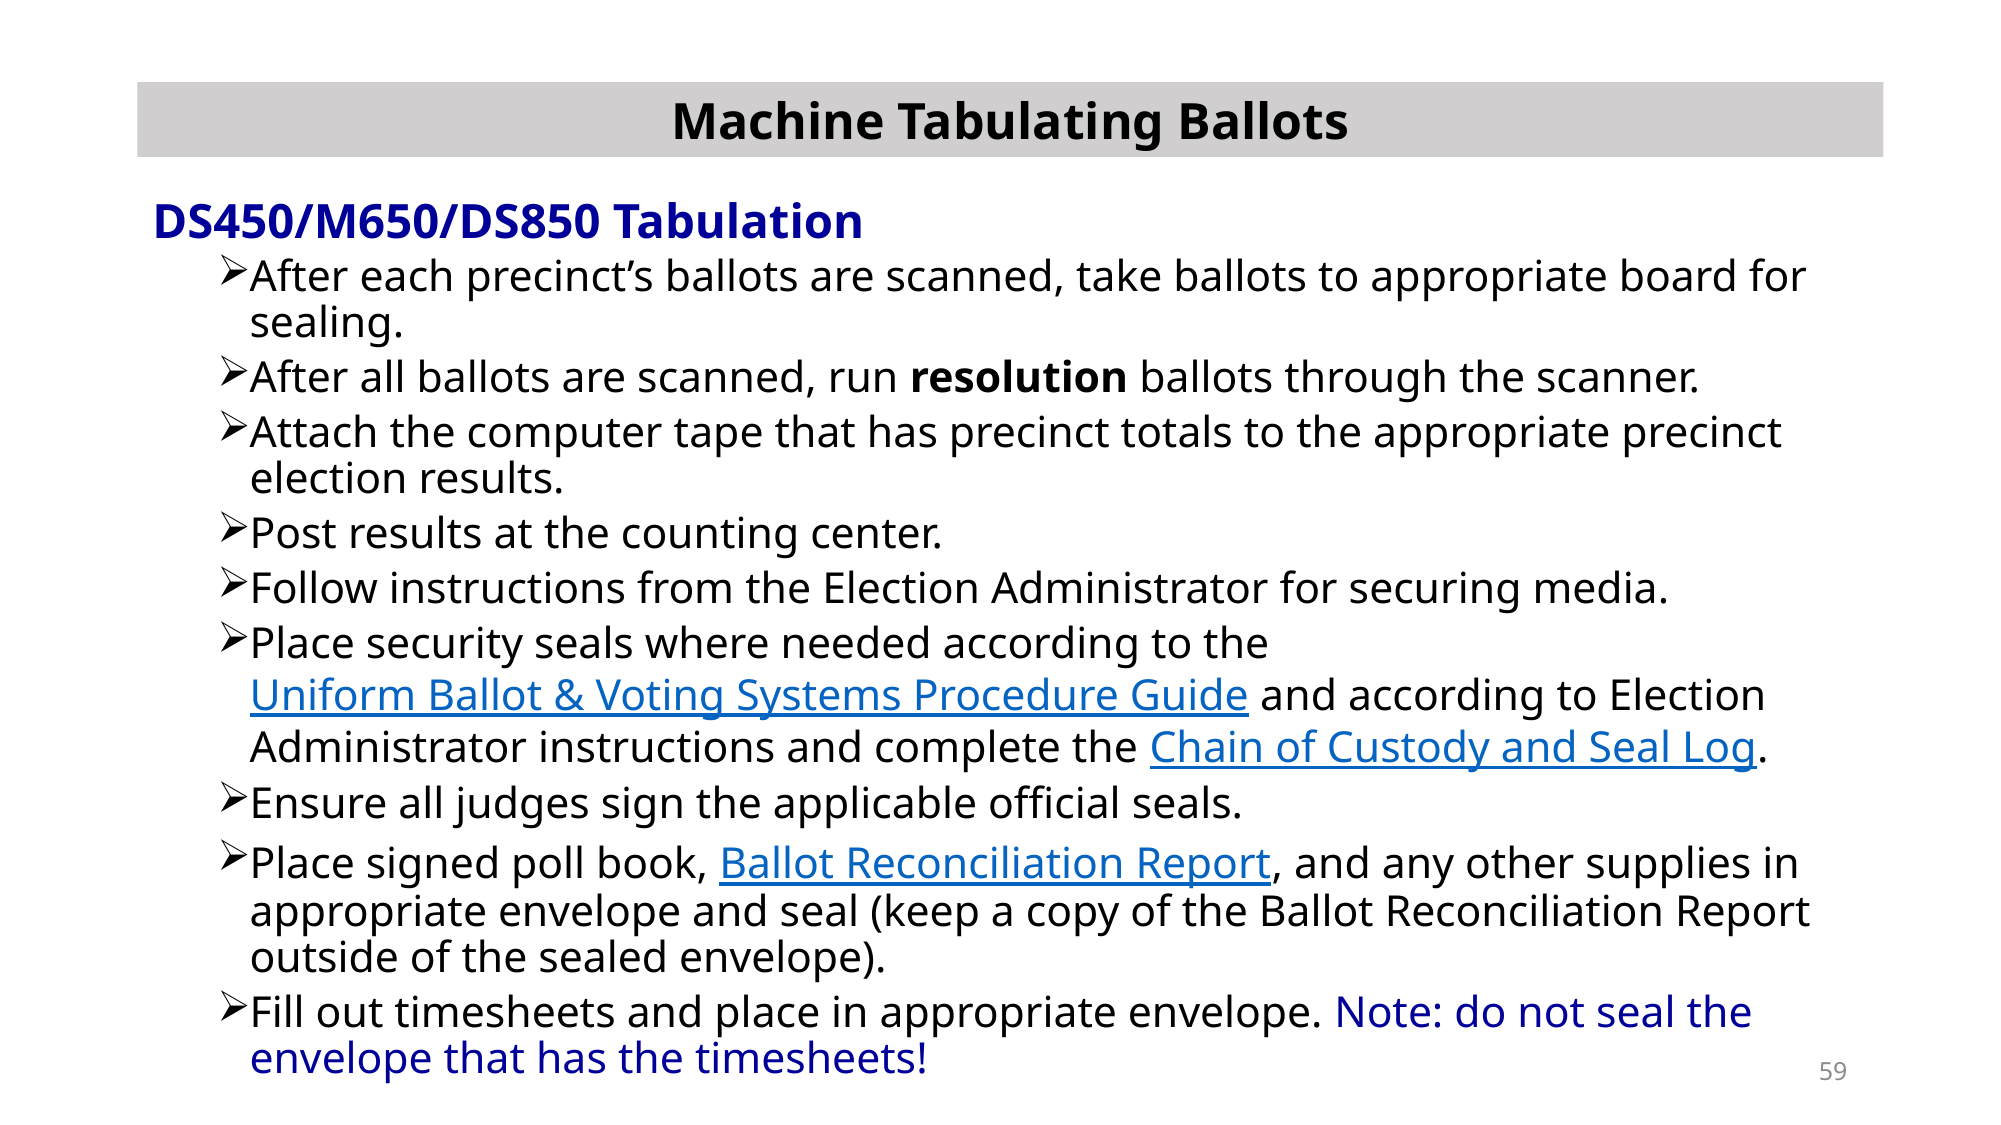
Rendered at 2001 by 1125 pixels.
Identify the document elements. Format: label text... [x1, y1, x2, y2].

text_box Machine Tabulating Ballots [137, 82, 1884, 157]
slide_number 59 [1412, 1042, 1863, 1103]
list DS450/M650/DS850 Tabulation After each precinct’s ballots are scanned, take ballots to appropriate board for sealing. After all ballots are scanned, run resolution ballots through the scanner. Attach the computer tape that has precinct totals to the appropriate precinct election results. Post results at the counting center. Follow instructions from the Election Administrator for securing media. Place security seals where needed according to the Uniform Ballot & Voting Systems Procedure Guide and according to Election Administrator instructions and complete the Chain of Custody and Seal Log. Ensure all judges sign the applicable official seals. Place signed poll book, Ballot Reconciliation Report, and any other supplies in appropriate envelope and seal (keep a copy of the Ballot Reconciliation Report outside of the sealed envelope). Fill out timesheets and place in appropriate envelope. Note: do not seal the envelope that has the timesheets! [137, 190, 1950, 1103]
